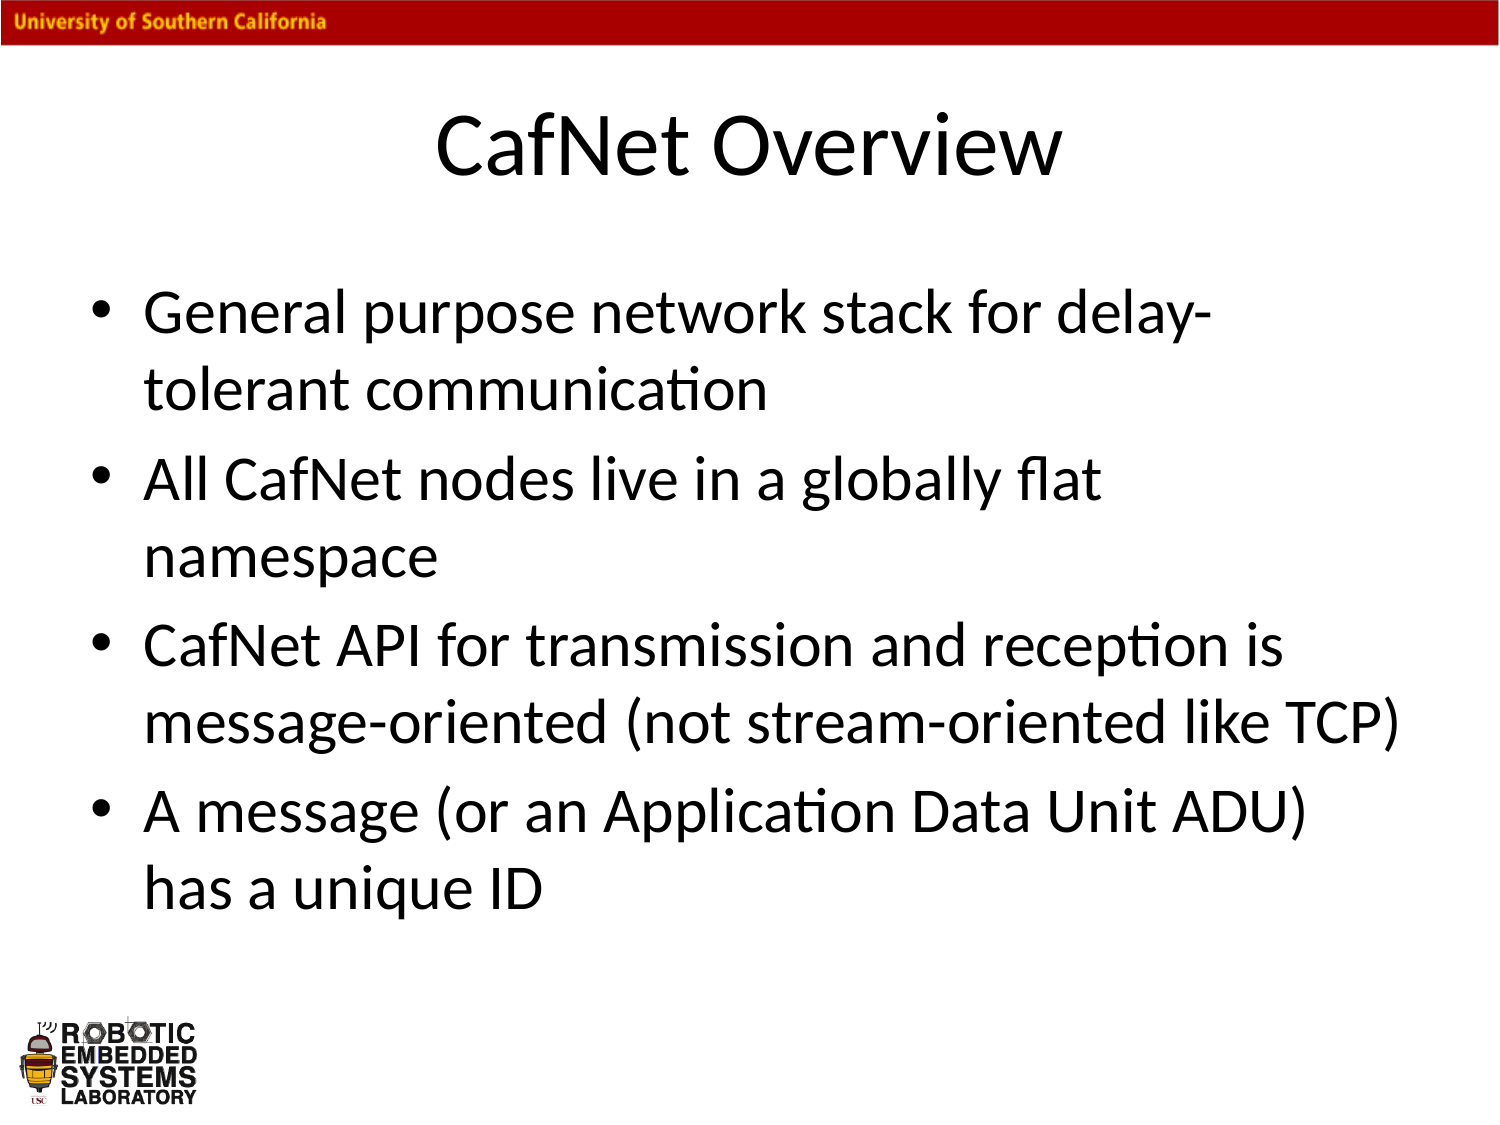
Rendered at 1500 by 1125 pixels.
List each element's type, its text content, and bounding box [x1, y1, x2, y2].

list General purpose network stack for delay-tolerant communication All CafNet nodes live in a globally flat namespace CafNet API for transmission and reception is message-oriented (not stream-oriented like TCP) A message (or an Application Data Unit ADU) has a unique ID [75, 262, 1425, 1005]
picture [0, 1004, 214, 1125]
title CafNet Overview [75, 45, 1425, 233]
picture [1, 0, 1500, 51]
